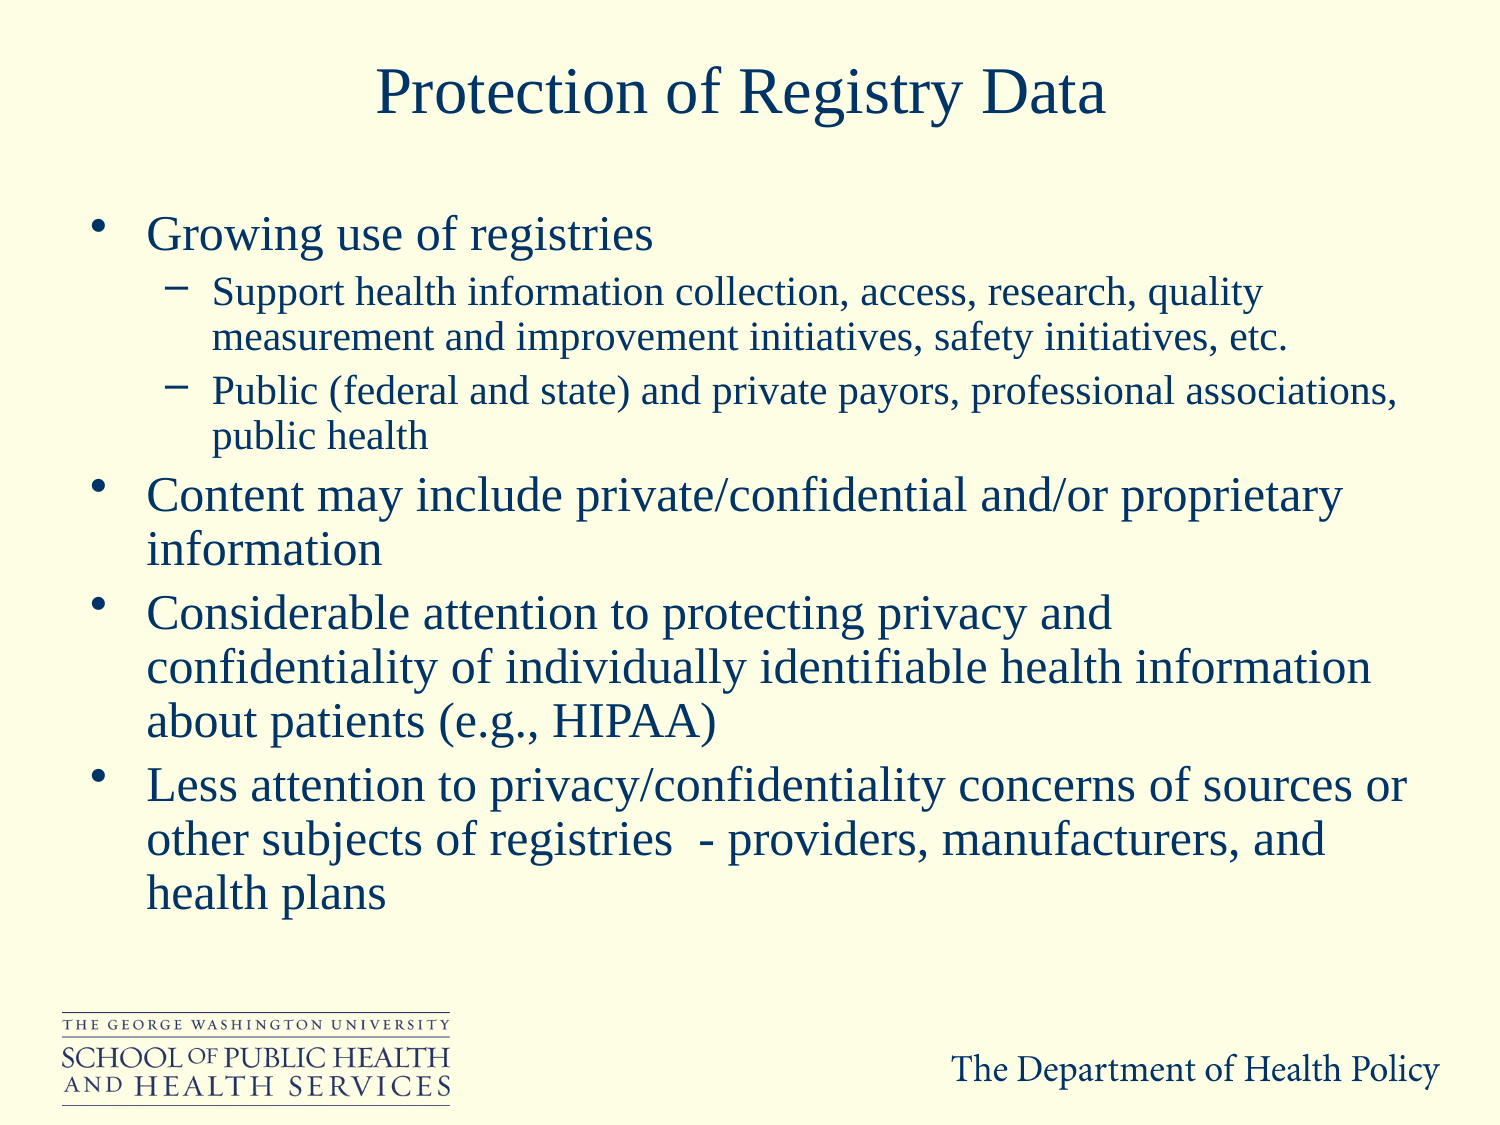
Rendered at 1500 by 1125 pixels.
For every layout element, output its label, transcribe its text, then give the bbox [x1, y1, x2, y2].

picture [950, 1049, 1443, 1092]
picture [62, 1012, 450, 1106]
list Growing use of registries Support health information collection, access, research, quality measurement and improvement initiatives, safety initiatives, etc. Public (federal and state) and private payors, professional associations, public health Content may include private/confidential and/or proprietary information Considerable attention to protecting privacy and confidentiality of individually identifiable health information about patients (e.g., HIPAA) Less attention to privacy/confidentiality concerns of sources or other subjects of registries - providers, manufacturers, and health plans [75, 200, 1425, 992]
title Protection of Registry Data [75, 0, 1425, 174]
